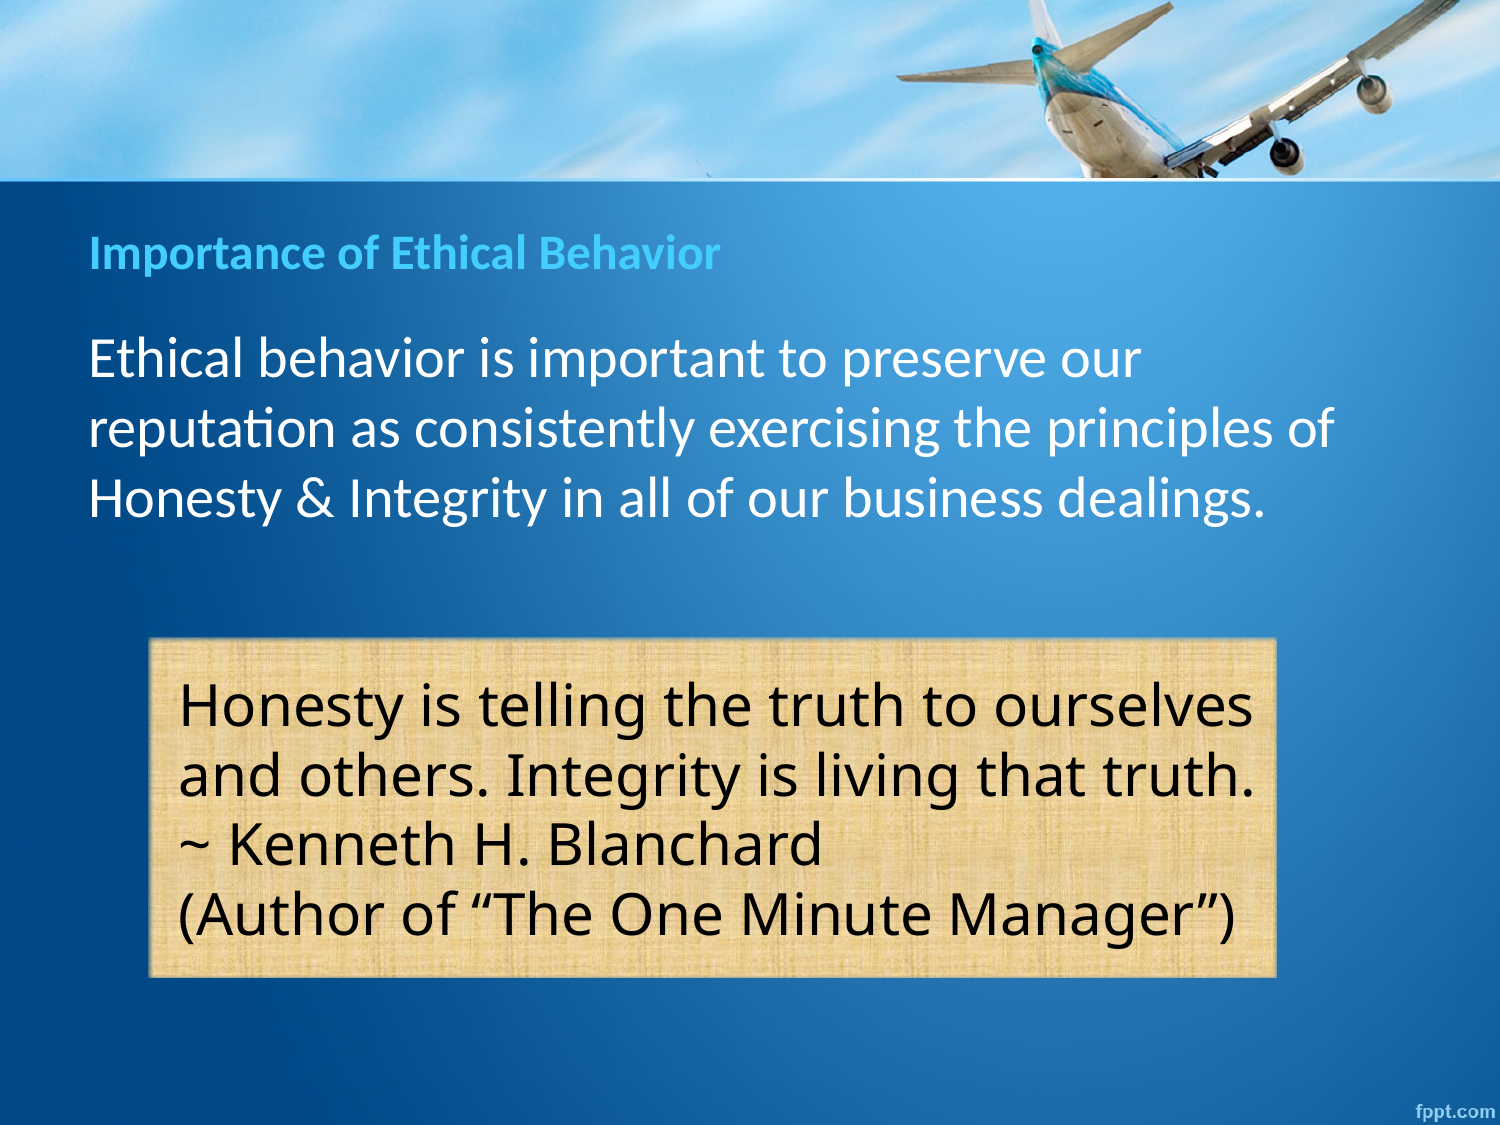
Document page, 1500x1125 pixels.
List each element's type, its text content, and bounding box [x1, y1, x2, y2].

picture [0, 0, 1500, 1125]
title Importance of Ethical Behavior [73, 211, 1424, 287]
text_box Honesty is telling the truth to ourselves and others. Integrity is living that truth. ~ Kenneth H. Blanchard (Author of “The One Minute Manager”) [155, 644, 1274, 975]
text_box Ethical behavior is important to preserve our reputation as consistently exercising the principles of Honesty & Integrity in all of our business dealings. [73, 311, 1413, 537]
